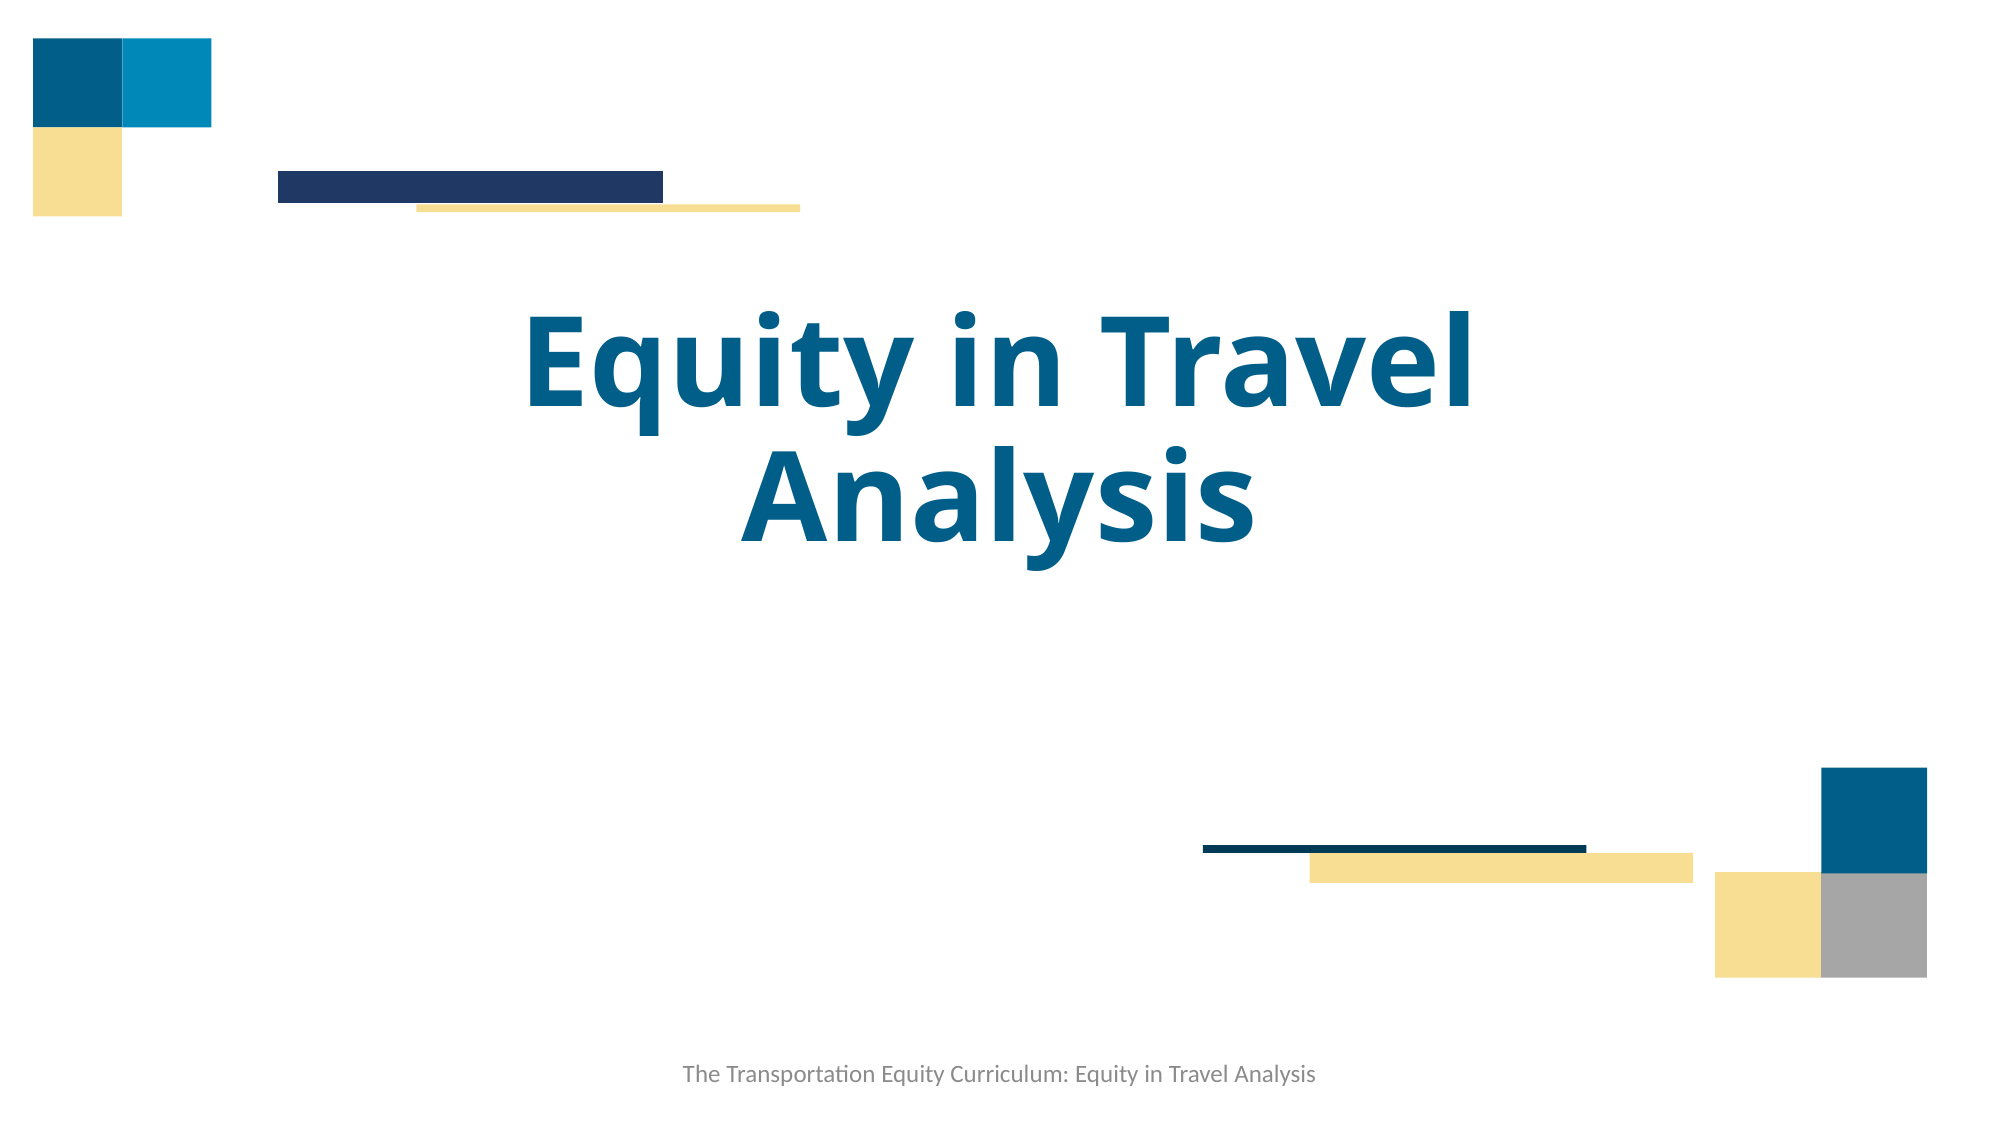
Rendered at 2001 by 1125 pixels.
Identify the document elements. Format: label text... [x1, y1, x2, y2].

title Equity in Travel Analysis [249, 184, 1750, 576]
subtitle [249, 590, 1750, 863]
footer The Transportation Equity Curriculum: Equity in Travel Analysis [662, 1042, 1338, 1103]
